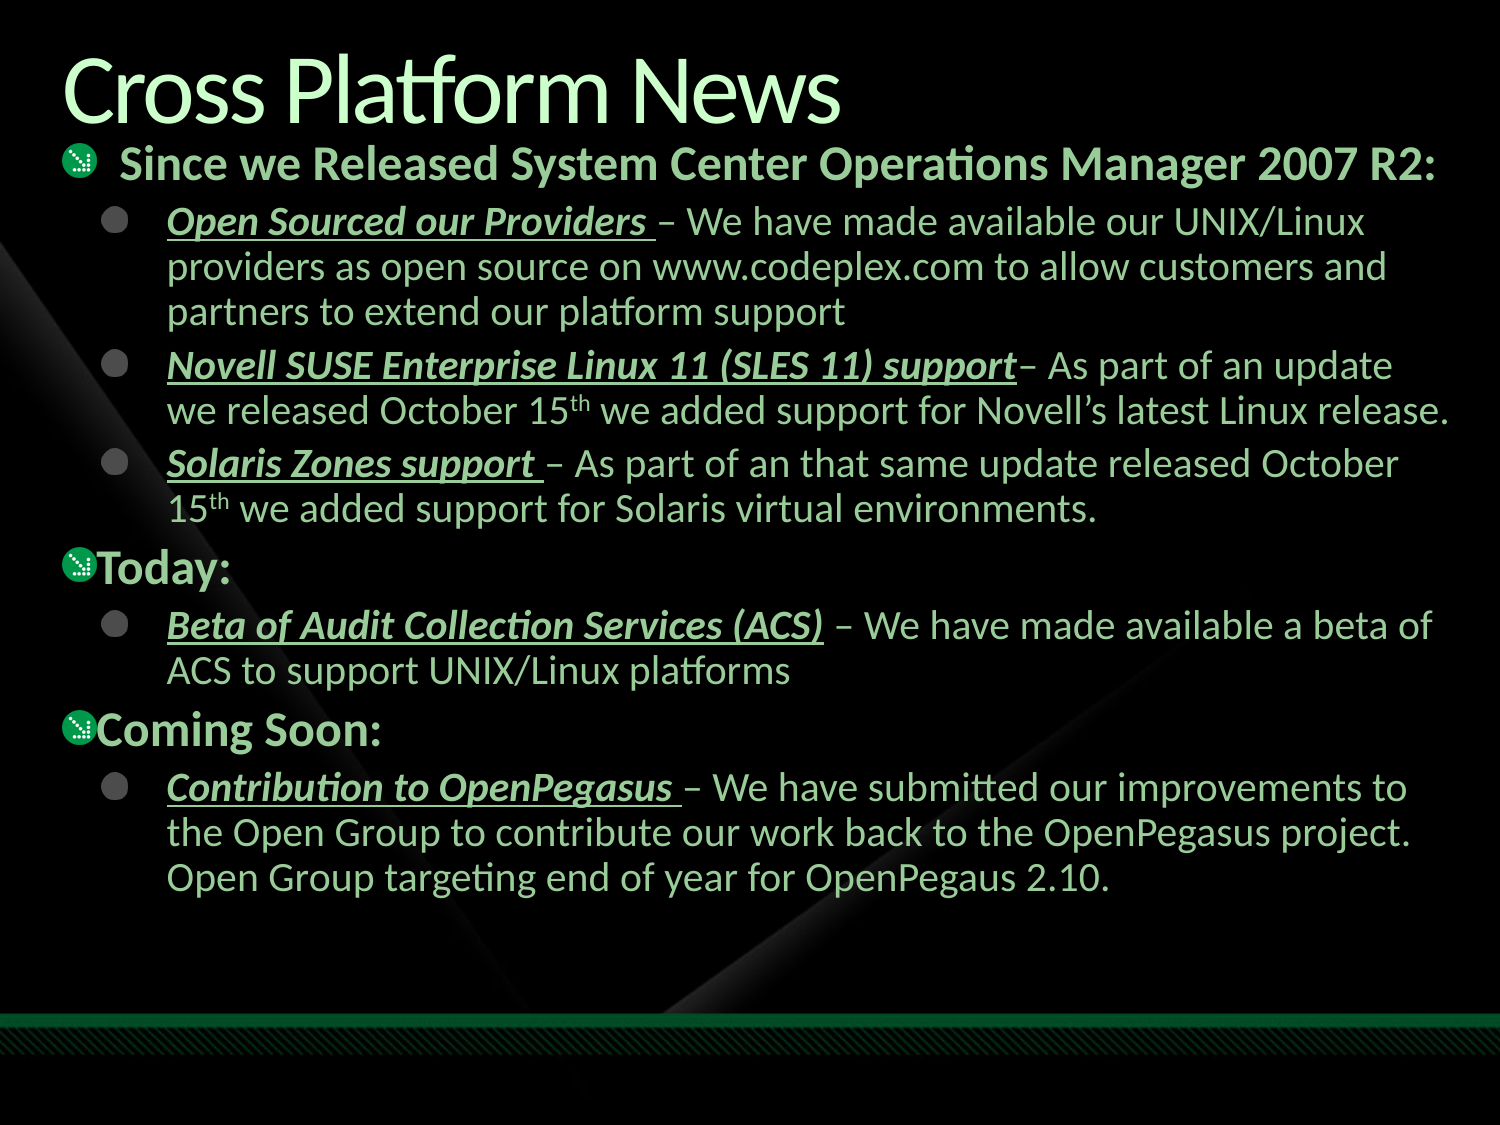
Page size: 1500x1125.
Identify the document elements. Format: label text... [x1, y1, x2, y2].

title Cross Platform News [62, 37, 1438, 137]
picture [0, 0, 1500, 1125]
list Since we Released System Center Operations Manager 2007 R2: Open Sourced our Providers – We have made available our UNIX/Linux providers as open source on www.codeplex.com to allow customers and partners to extend our platform support Novell SUSE Enterprise Linux 11 (SLES 11) support– As part of an update we released October 15th we added support for Novell’s latest Linux release. Solaris Zones support – As part of an that same update released October 15th we added support for Solaris virtual environments. Today: Beta of Audit Collection Services (ACS) – We have made available a beta of ACS to support UNIX/Linux platforms Coming Soon: Contribution to OpenPegasus – We have submitted our improvements to the Open Group to contribute our work back to the OpenPegasus project. Open Group targeting end of year for OpenPegaus 2.10. [62, 137, 1452, 975]
